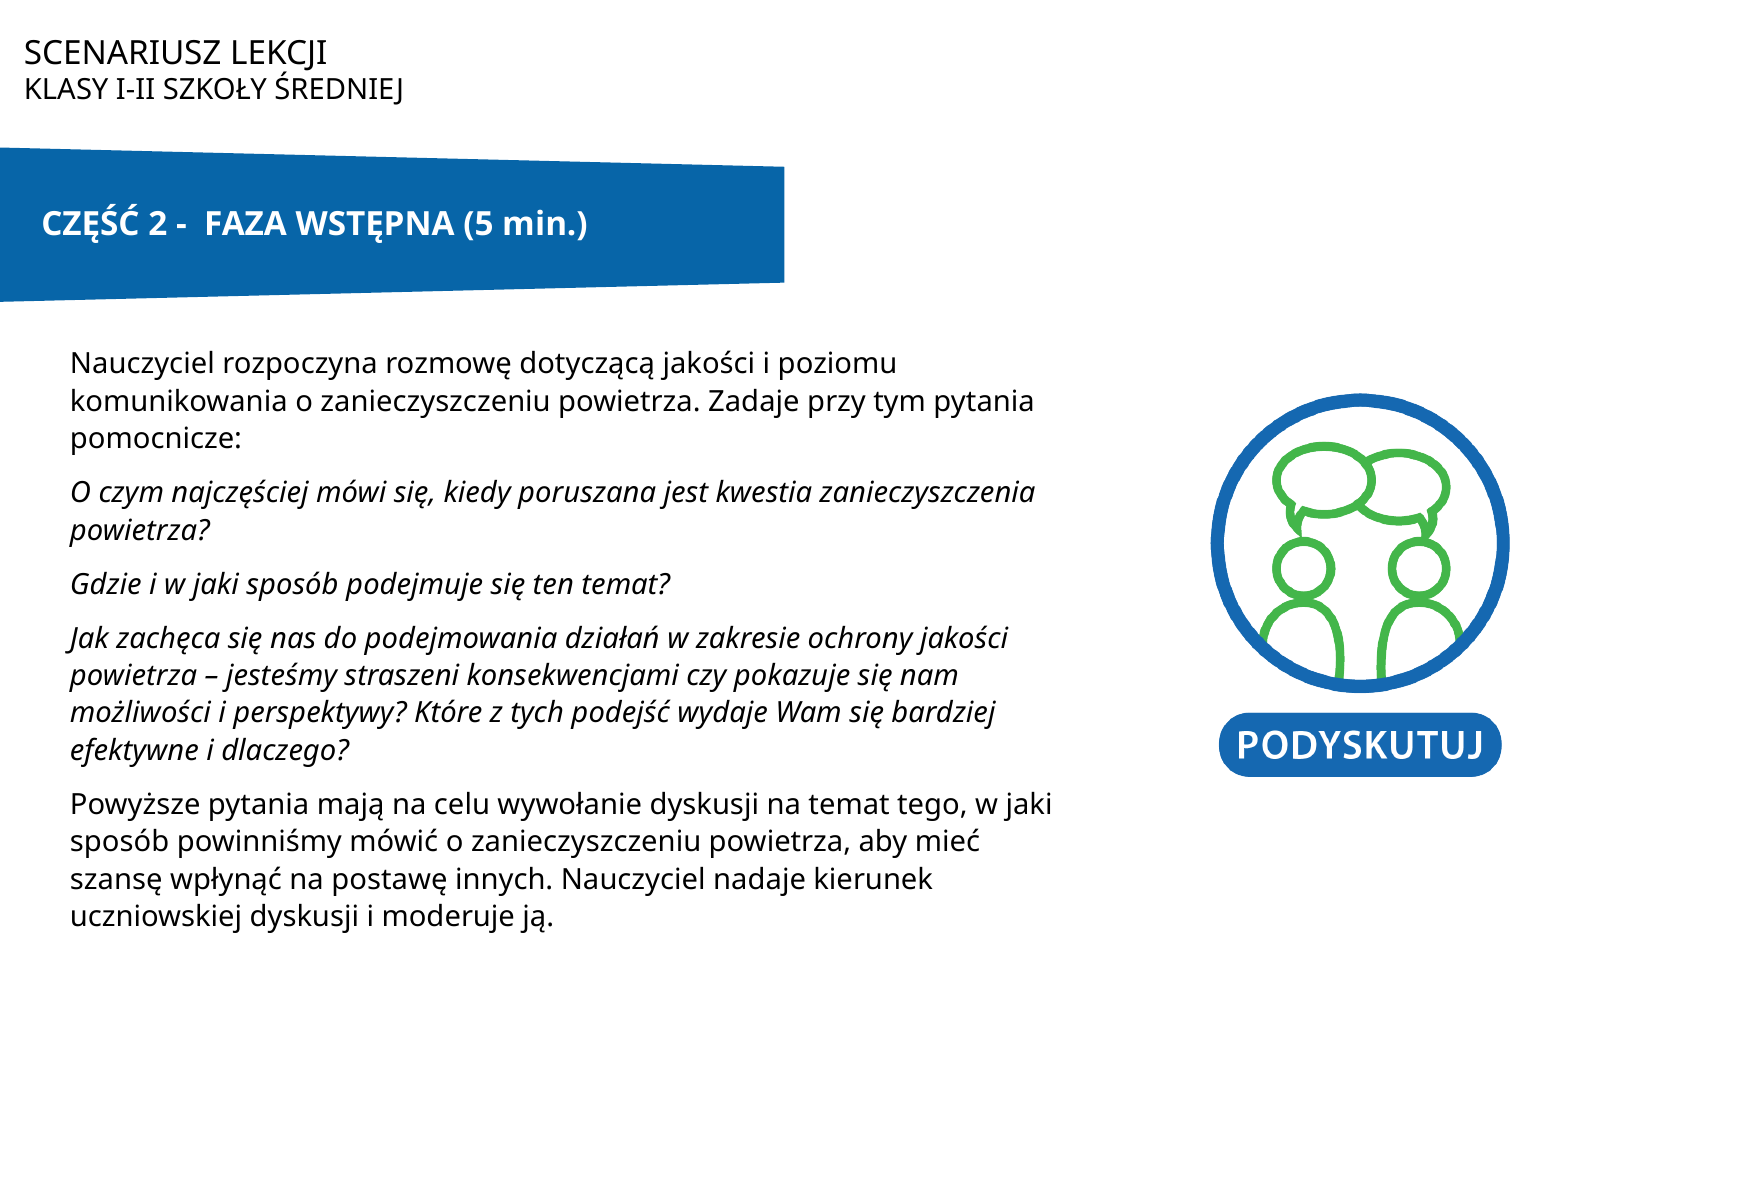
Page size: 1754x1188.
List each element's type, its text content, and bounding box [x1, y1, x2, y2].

text_box [0, 146, 786, 303]
text_box CZĘŚĆ 2 - FAZA WSTĘPNA (5 min.) [26, 194, 1186, 290]
text_box SCENARIUSZ LEKCJI KLASY I-II SZKOŁY ŚREDNIEJ [9, 23, 475, 114]
text_box Nauczyciel rozpoczyna rozmowę dotyczącą jakości i poziomu komunikowania o zanieczyszczeniu powietrza. Zadaje przy tym pytania pomocnicze: O czym najczęściej mówi się, kiedy poruszana jest kwestia zanieczyszczenia powietrza? Gdzie i w jaki sposób podejmuje się ten temat? Jak zachęca się nas do podejmowania działań w zakresie ochrony jakości powietrza – jesteśmy straszeni konsekwencjami czy pokazuje się nam możliwości i perspektywy? Które z tych podejść wydaje Wam się bardziej efektywne i dlaczego? Powyższe pytania mają na celu wywołanie dyskusji na temat tego, w jaki sposób powinniśmy mówić o zanieczyszczeniu powietrza, aby mieć szansę wpłynąć na postawę innych. Nauczyciel nadaje kierunek uczniowskiej dyskusji i moderuje ją. [55, 335, 1095, 940]
picture [1210, 393, 1510, 777]
